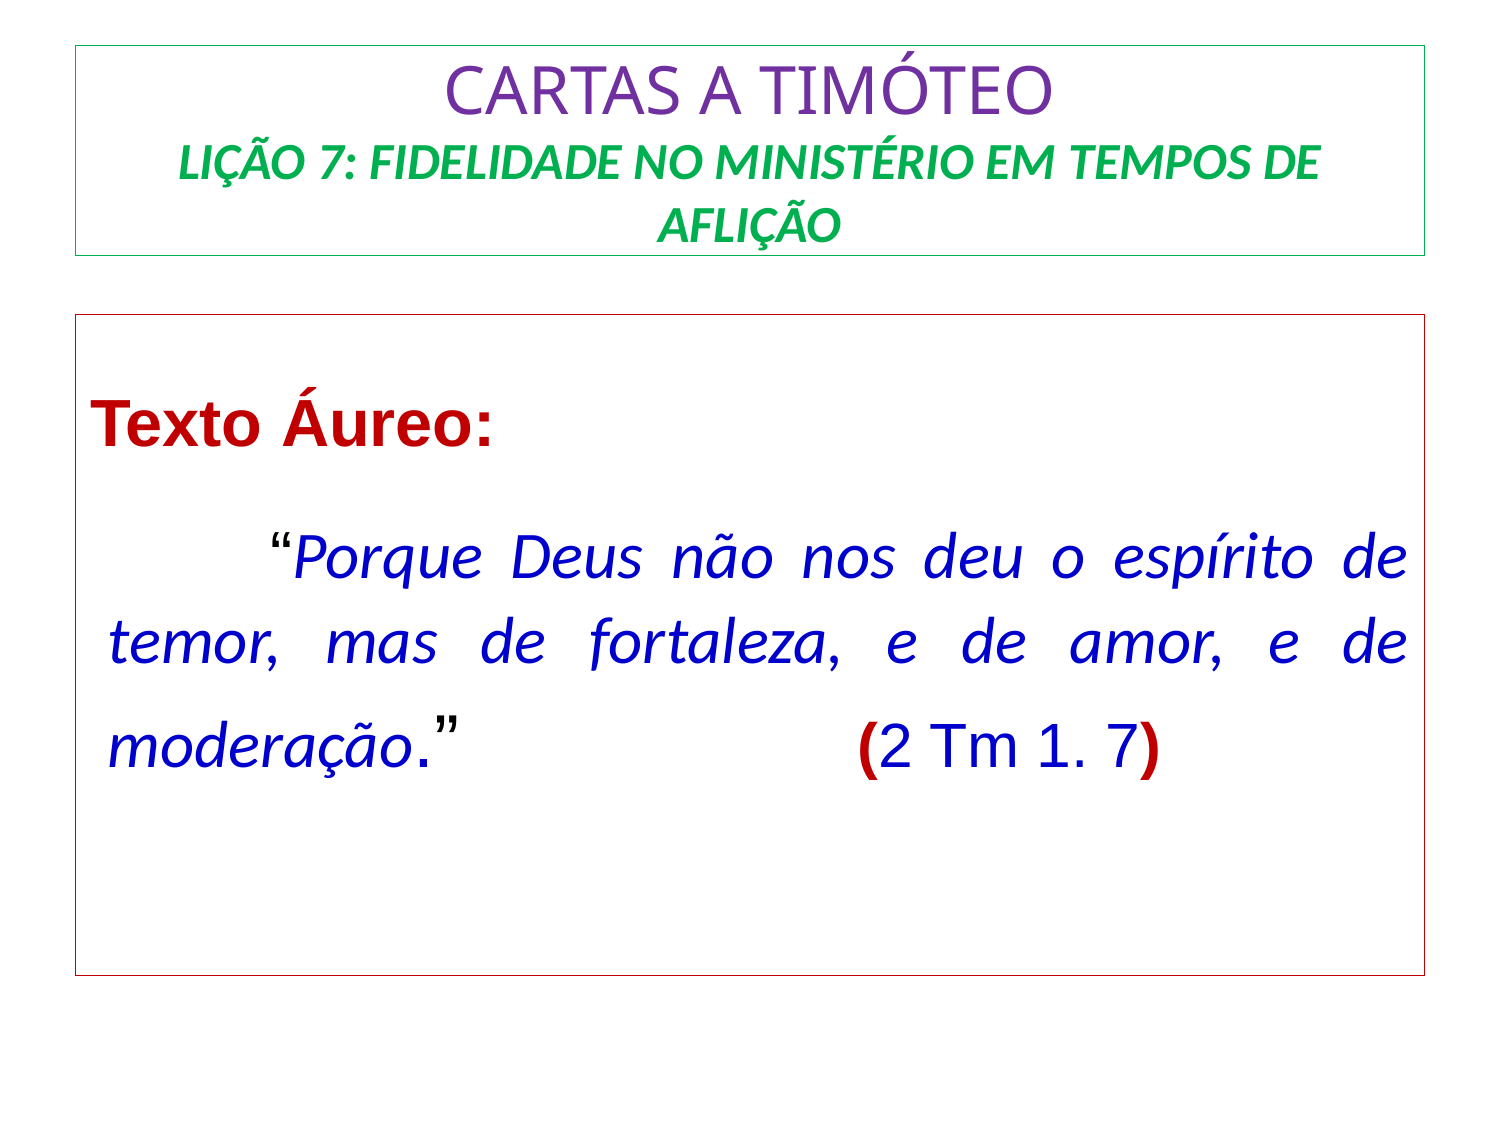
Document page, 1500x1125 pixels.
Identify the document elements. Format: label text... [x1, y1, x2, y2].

title CARTAS A TIMÓTEO LIÇÃO 7: FIDELIDADE NO MINISTÉRIO EM TEMPOS DE AFLIÇÃO [75, 45, 1425, 256]
list Texto Áureo: “Porque Deus não nos deu o espírito de temor, mas de fortaleza, e de amor, e de moderação.” (2 Tm 1. 7) [75, 314, 1425, 976]
